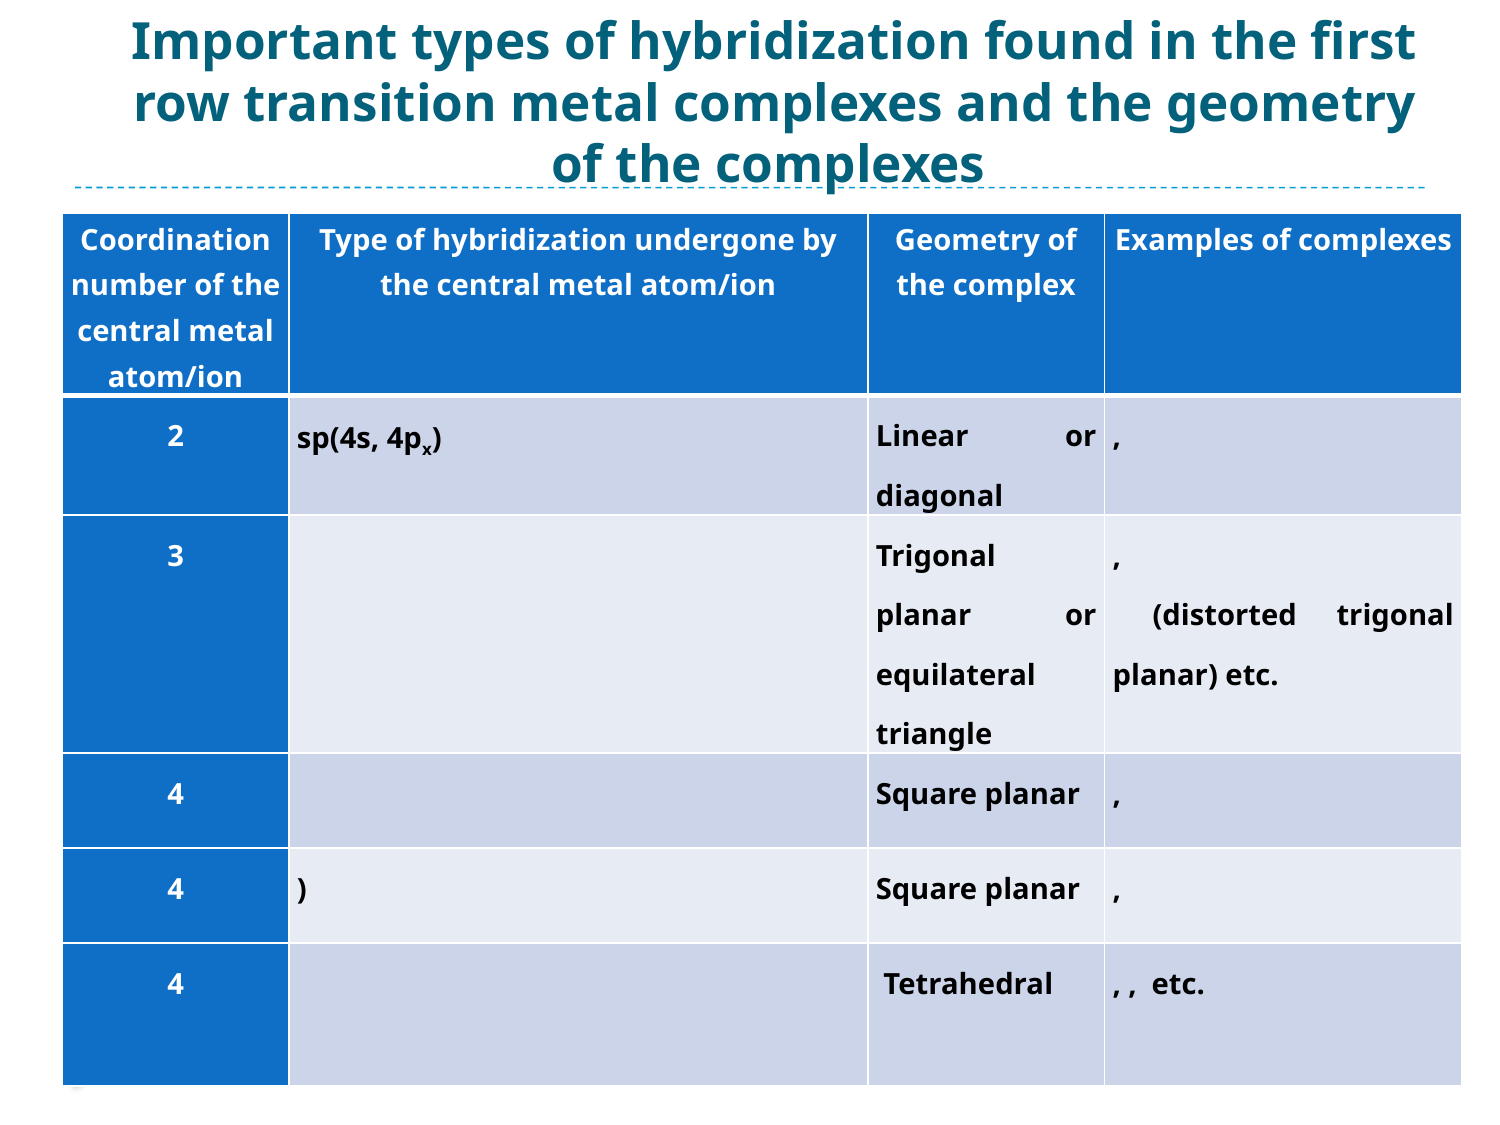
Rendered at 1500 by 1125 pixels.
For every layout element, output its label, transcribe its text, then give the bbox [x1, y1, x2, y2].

title Important types of hybridization found in the first row transition metal complexes and the geometry of the complexes [99, 0, 1450, 200]
